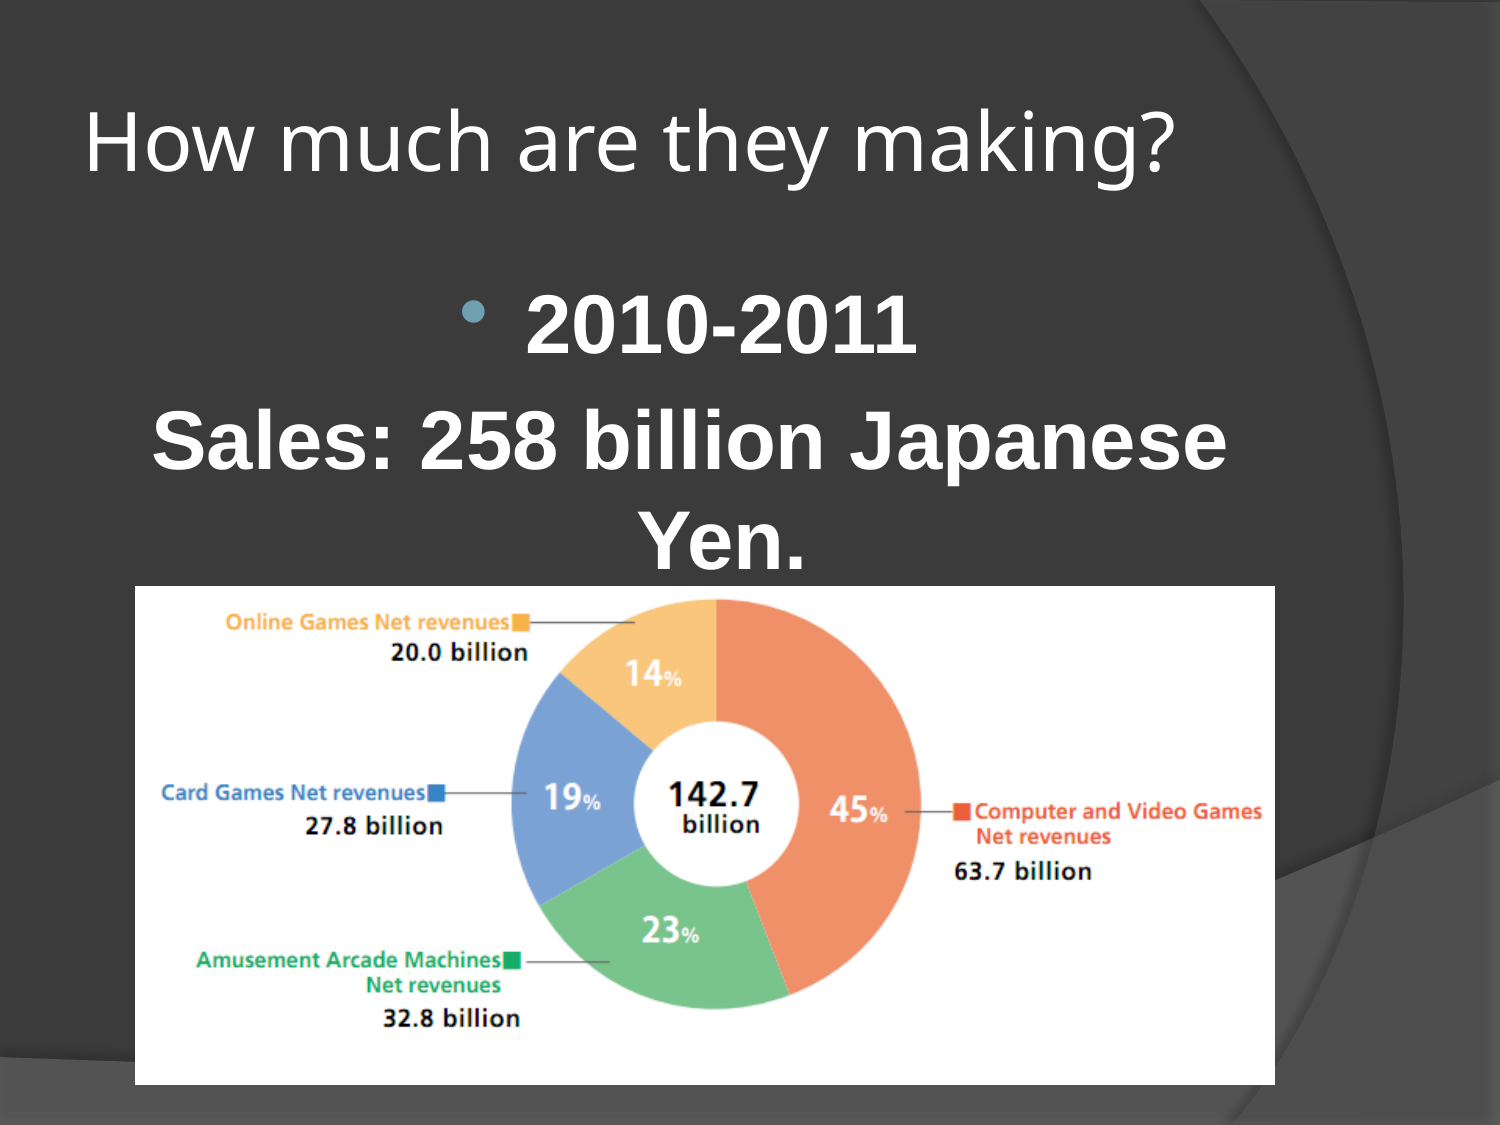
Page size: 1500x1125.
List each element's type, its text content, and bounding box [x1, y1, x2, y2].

picture [135, 585, 1275, 1085]
title How much are they making? [75, 45, 1300, 233]
list 2010-2011 Sales: 258 billion Japanese Yen. [75, 262, 1300, 1005]
